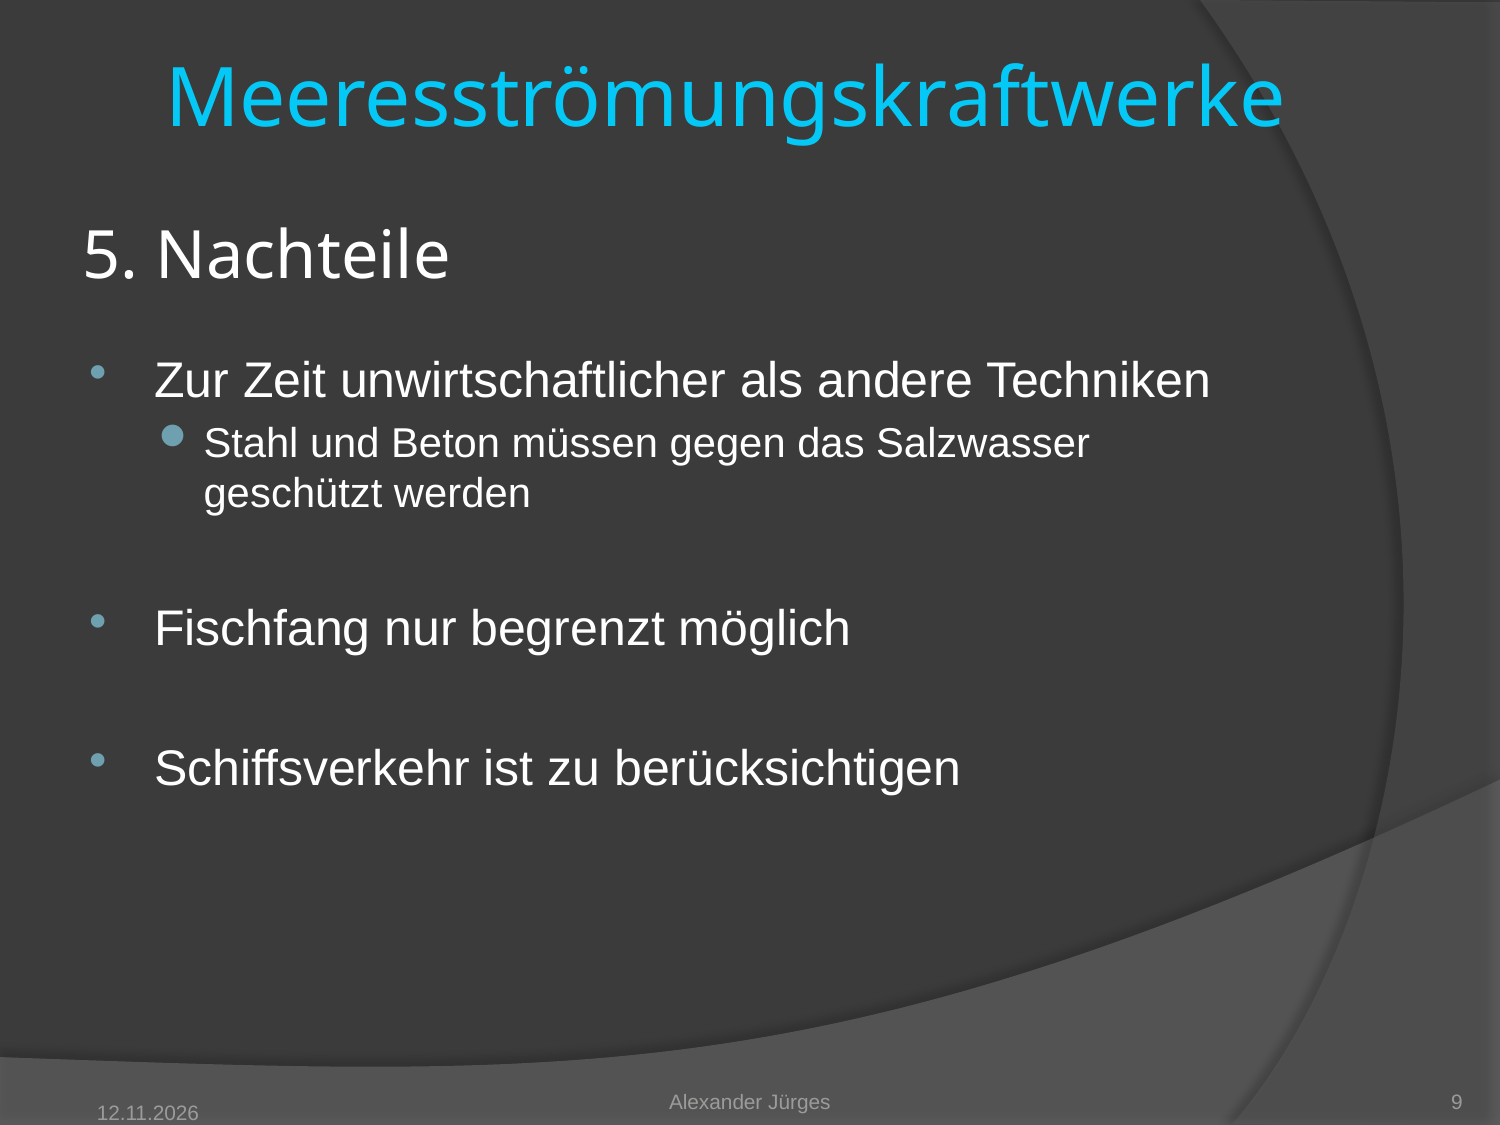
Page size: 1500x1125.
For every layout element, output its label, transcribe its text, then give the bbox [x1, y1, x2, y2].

footer Alexander Jürges [512, 1053, 988, 1114]
text_box 5. Nachteile [74, 187, 1500, 317]
slide_number 9 [1337, 1053, 1463, 1114]
text_box Meeresströmungskraftwerke [157, 0, 1383, 187]
list Zur Zeit unwirtschaftlicher als andere Techniken Stahl und Beton müssen gegen das Salzwasser geschützt werden Fischfang nur begrenzt möglich Schiffsverkehr ist zu berücksichtigen [70, 339, 1296, 750]
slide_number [82, 1065, 432, 1125]
